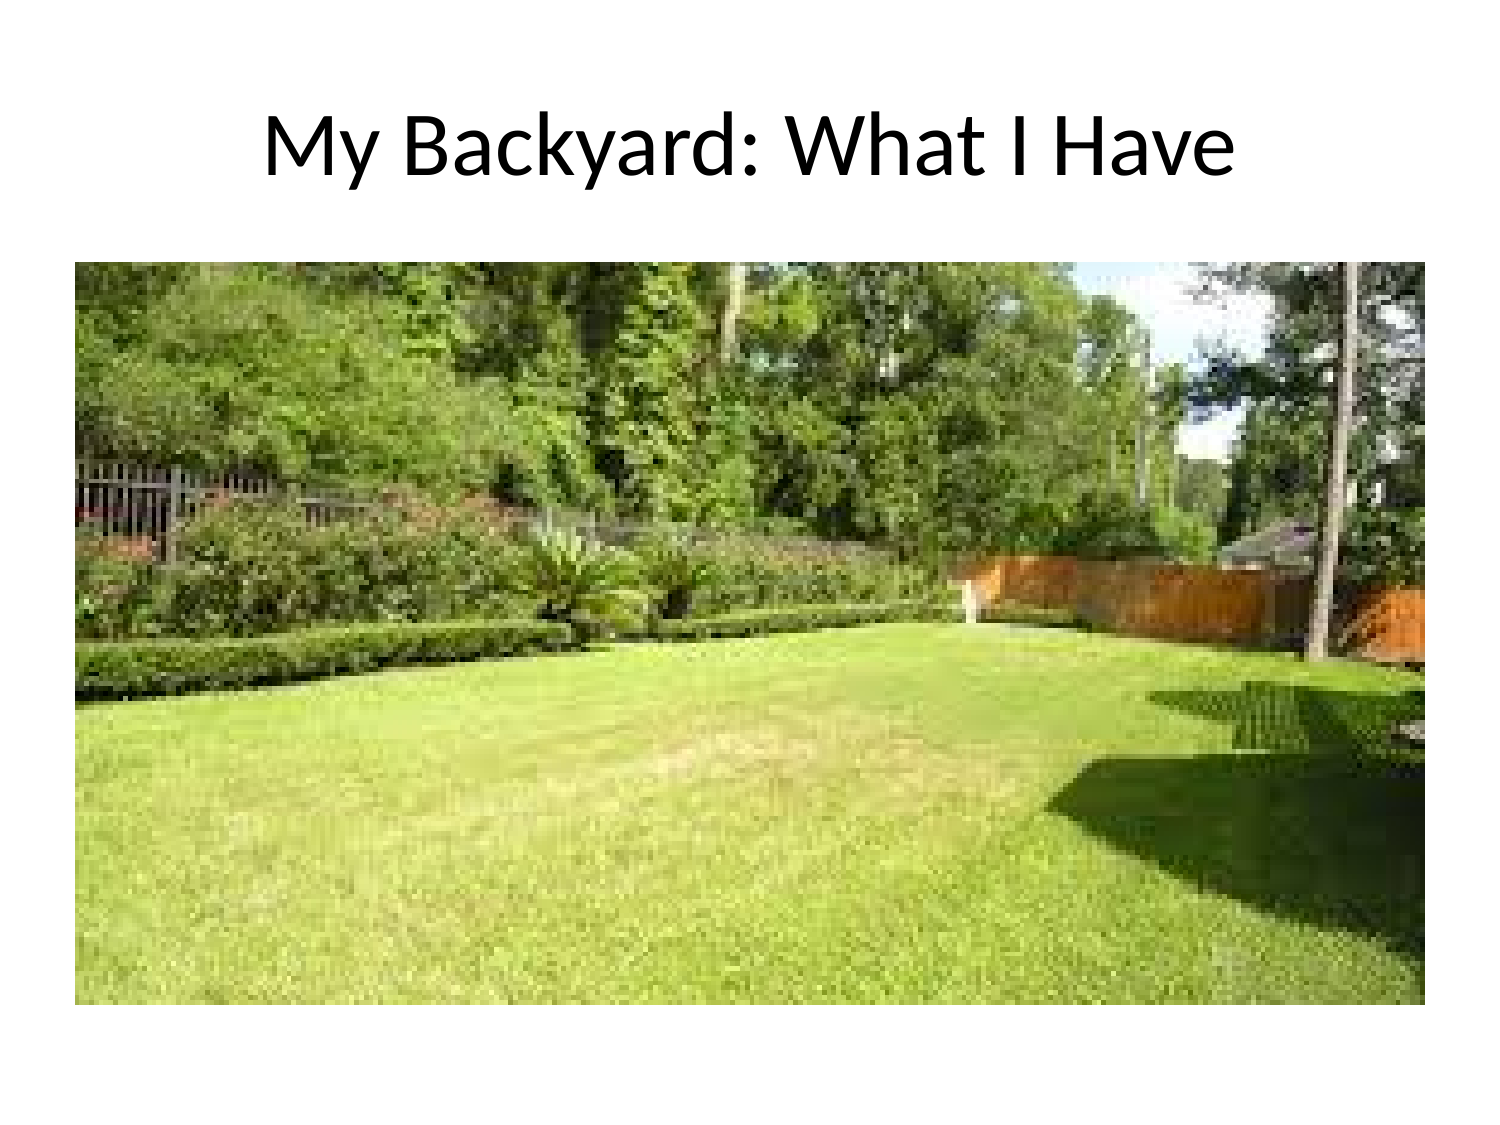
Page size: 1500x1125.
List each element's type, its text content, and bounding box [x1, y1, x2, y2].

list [74, 262, 1426, 1006]
title My Backyard: What I Have [75, 45, 1425, 233]
